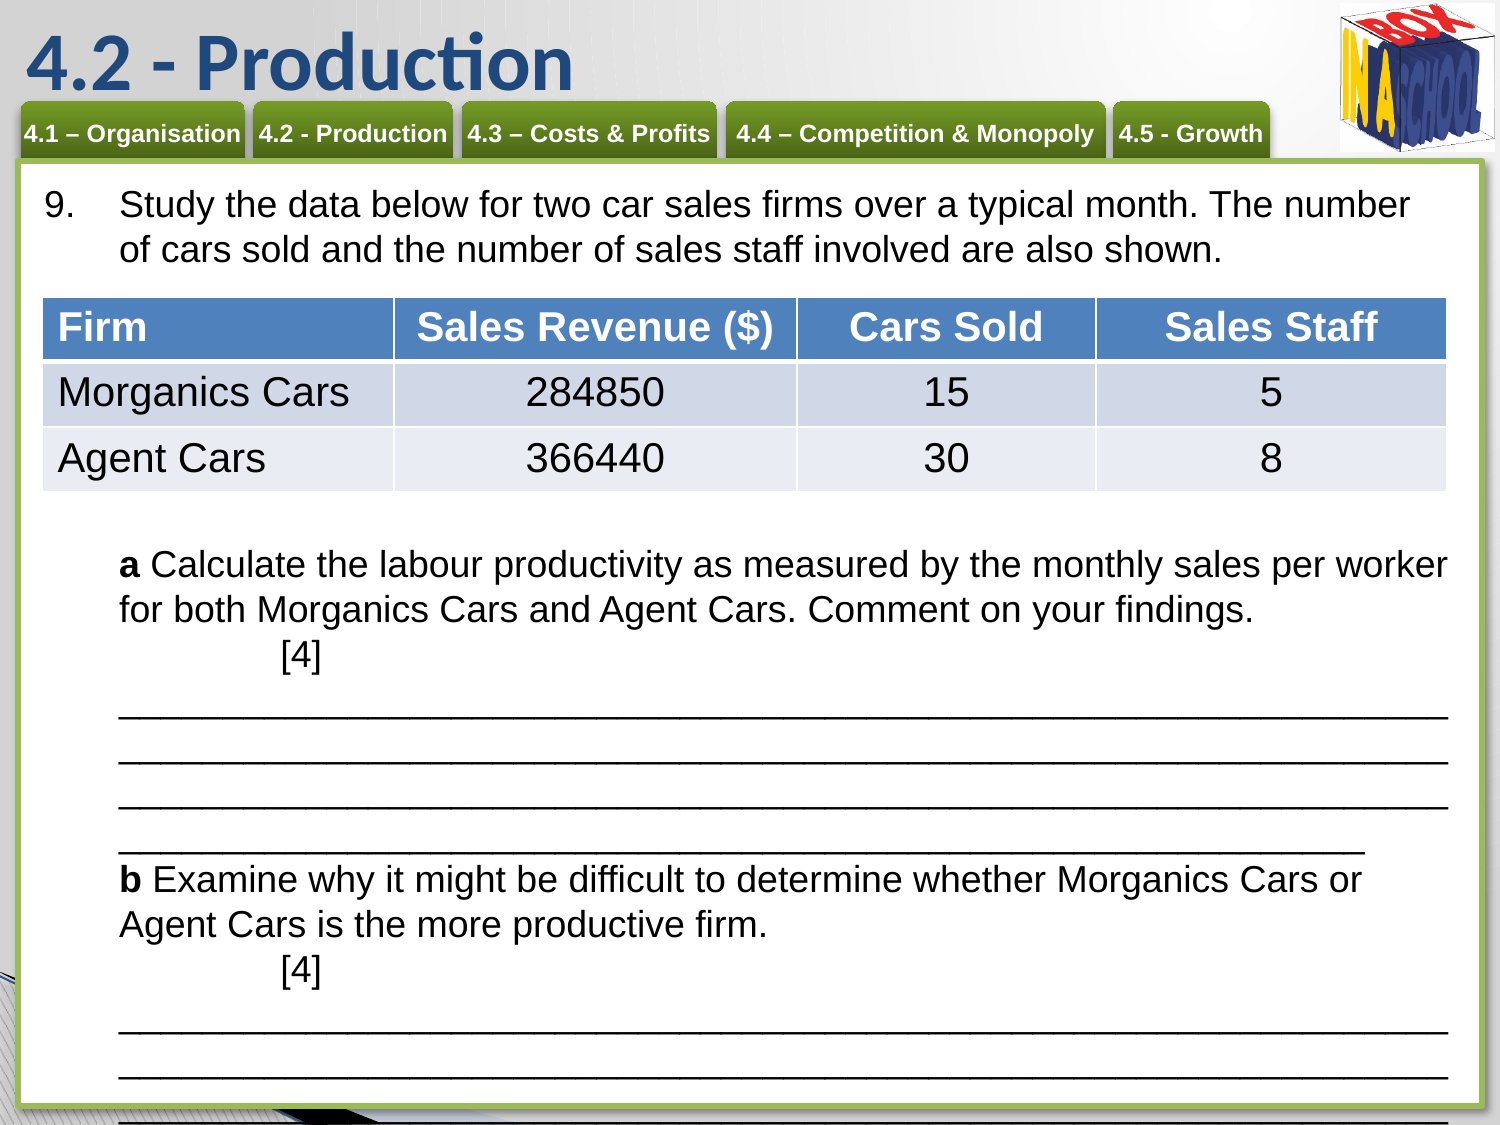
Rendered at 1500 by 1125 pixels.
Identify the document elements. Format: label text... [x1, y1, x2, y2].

title 4.2 - Production [11, 11, 1465, 102]
table_cell 30 [798, 428, 1095, 491]
table_cell 15 [798, 364, 1095, 426]
table_header Cars Sold [798, 298, 1095, 359]
text_box Study the data below for two car sales firms over a typical month. The number of cars sold and the number of sales staff involved are also shown. a Calculate the labour productivity as measured by the monthly sales per worker for both Morganics Cars and Agent Cars. Comment on your findings. [4] ____________________________________________________________________________________________________________________________________________________________________________________________________________________________________________________________ b Examine why it might be difficult to determine whether Morganics Cars or Agent Cars is the more productive firm. [4] ____________________________________________________________________________________________________________________________________________________________________________________________________________________________________________________________ [29, 172, 1465, 1125]
table_header Sales Staff [1097, 298, 1446, 359]
table_cell 5 [1097, 364, 1446, 426]
table_cell Morganics Cars [43, 364, 393, 426]
table_cell Agent Cars [43, 428, 393, 491]
table_header Sales Revenue ($) [395, 298, 796, 359]
picture [1340, 3, 1495, 152]
table_header Firm [43, 298, 393, 359]
table_cell 8 [1097, 428, 1446, 491]
table_cell 284850 [395, 364, 796, 426]
table_cell 366440 [395, 428, 796, 491]
